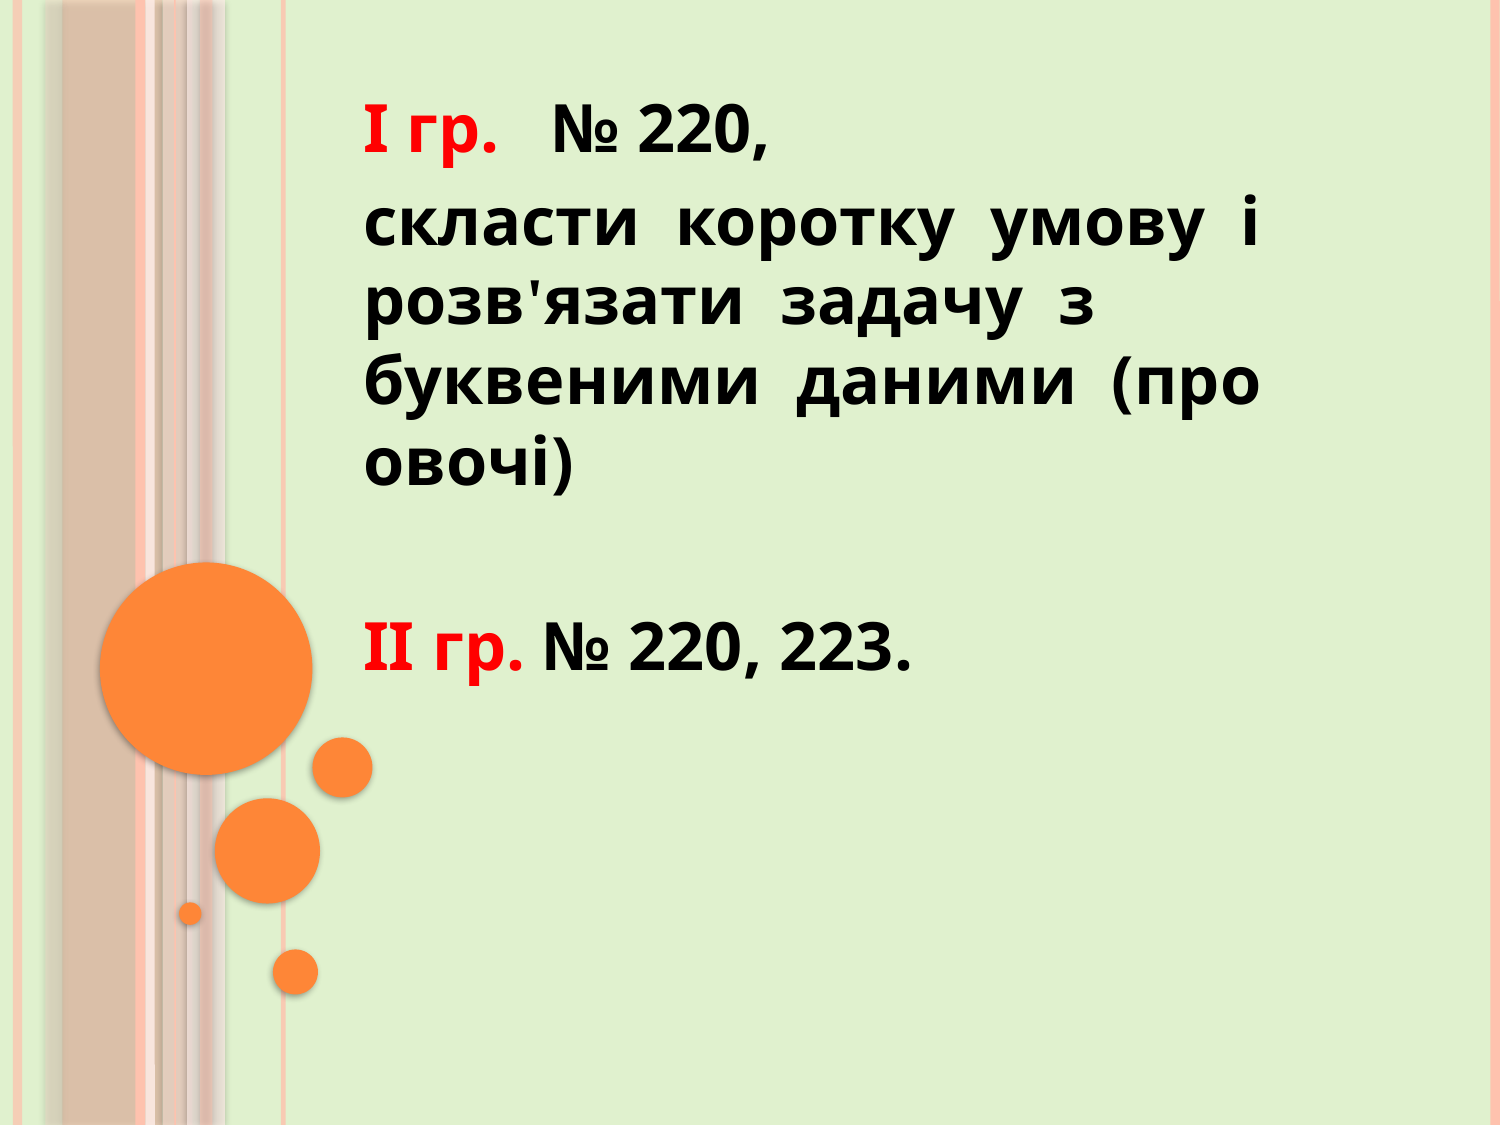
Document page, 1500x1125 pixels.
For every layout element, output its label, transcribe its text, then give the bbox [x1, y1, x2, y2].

subtitle І гр. № 220, скласти коротку умову і розв'язати задачу з буквеними даними (про овочі) ІІ гр. № 220, 223. [348, 78, 1361, 1035]
